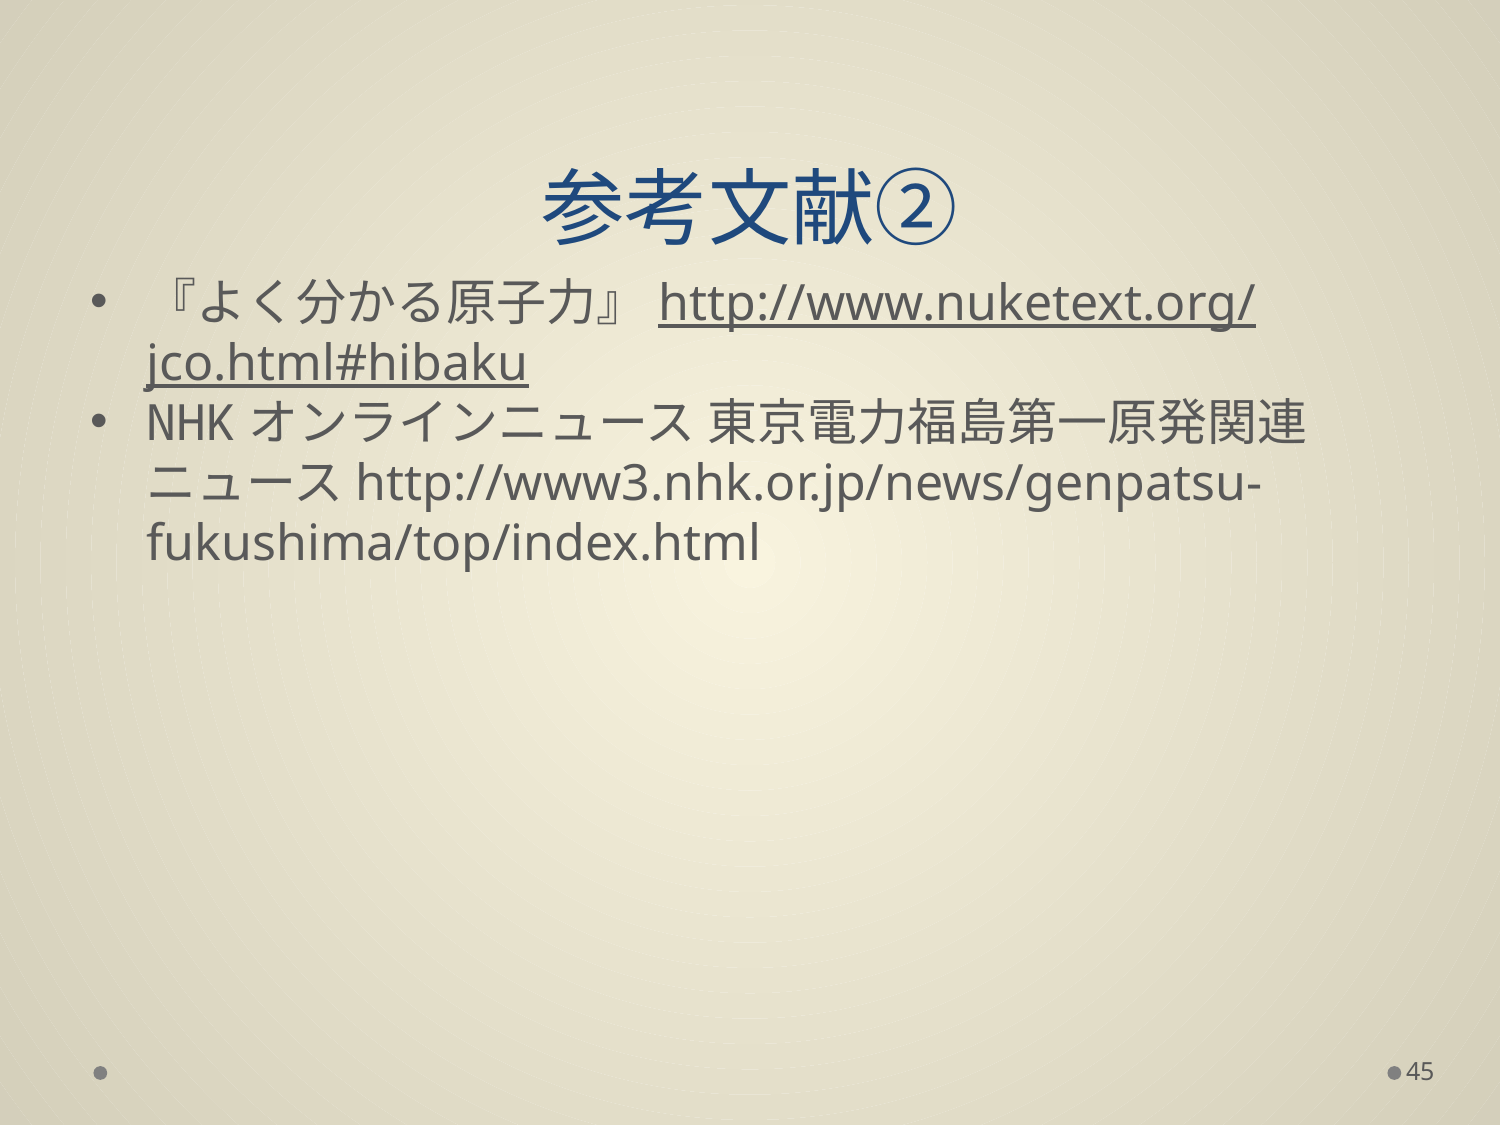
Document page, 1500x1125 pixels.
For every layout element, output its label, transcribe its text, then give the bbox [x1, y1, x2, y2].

slide_number 45 [1401, 1042, 1494, 1103]
title 参考文献② [75, 0, 1425, 262]
list 『よく分かる原子力』http://www.nuketext.org/jco.html#hibaku NHKオンラインニュース 東京電力福島第一原発関連ニュースhttp://www3.nhk.or.jp/news/genpatsu-fukushima/top/index.html [74, 262, 1426, 1006]
